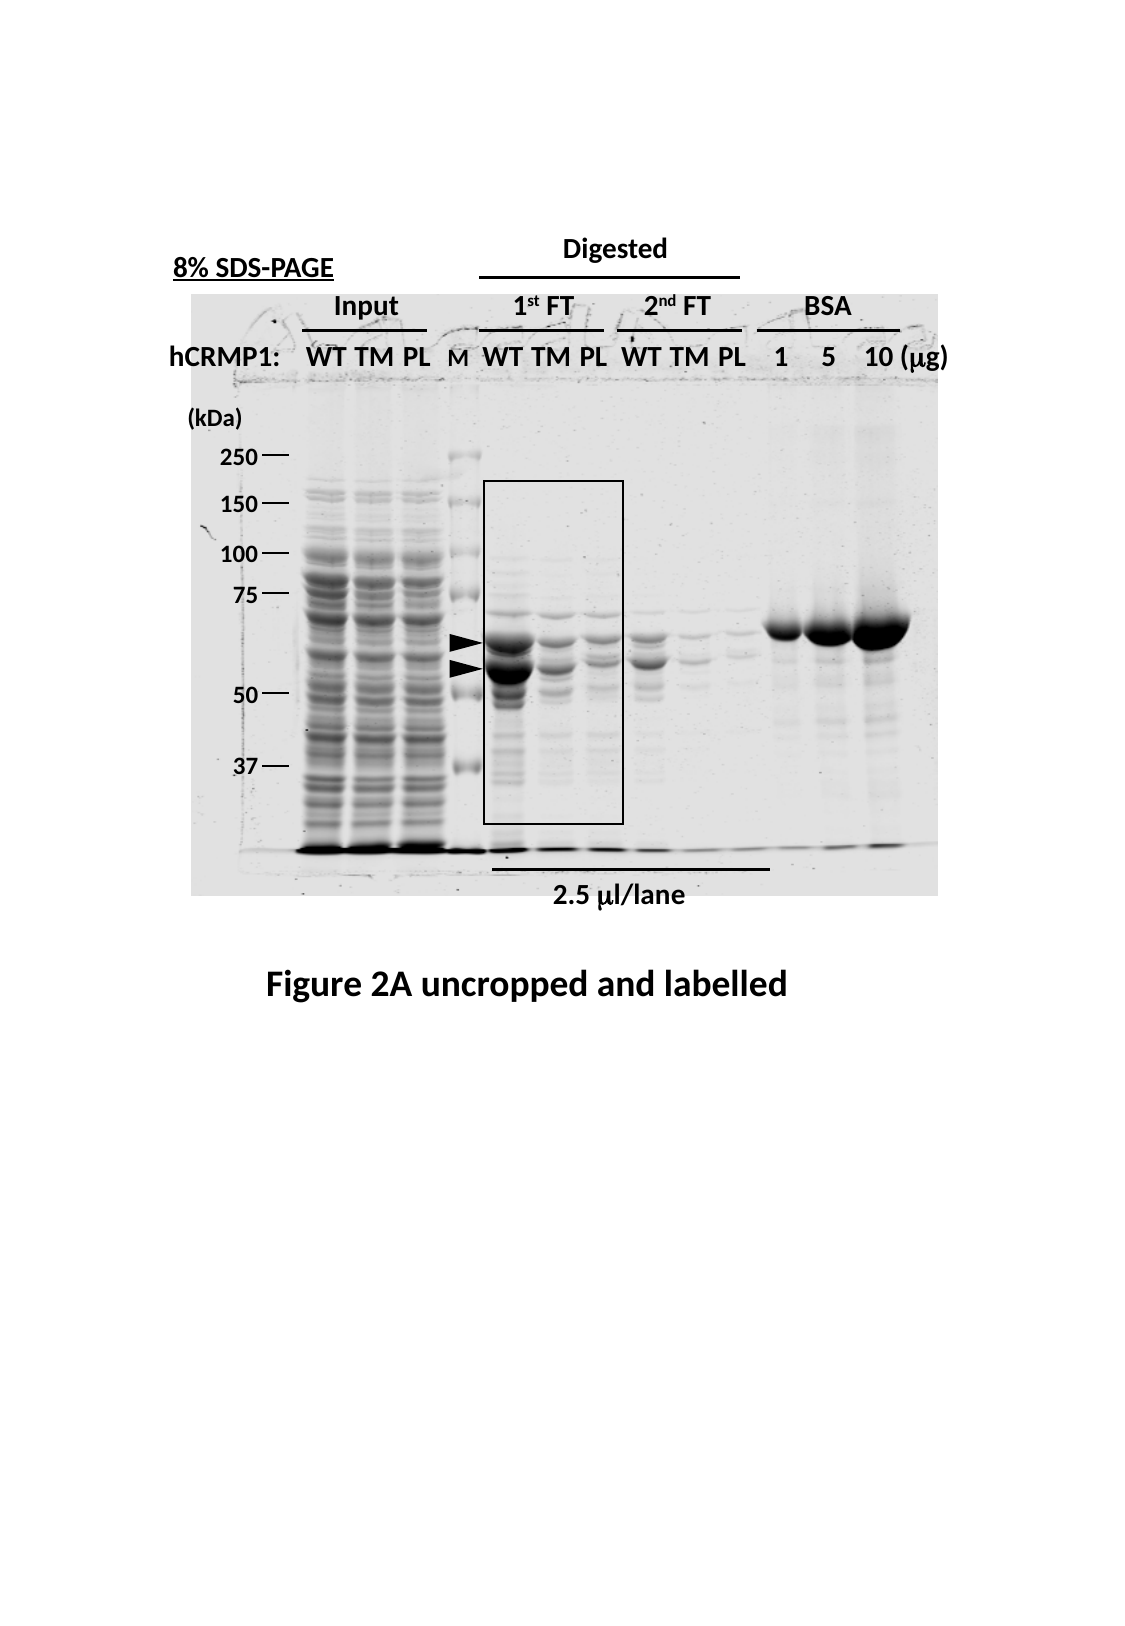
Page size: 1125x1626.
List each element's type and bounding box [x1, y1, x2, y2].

text_box [153, 221, 965, 1013]
